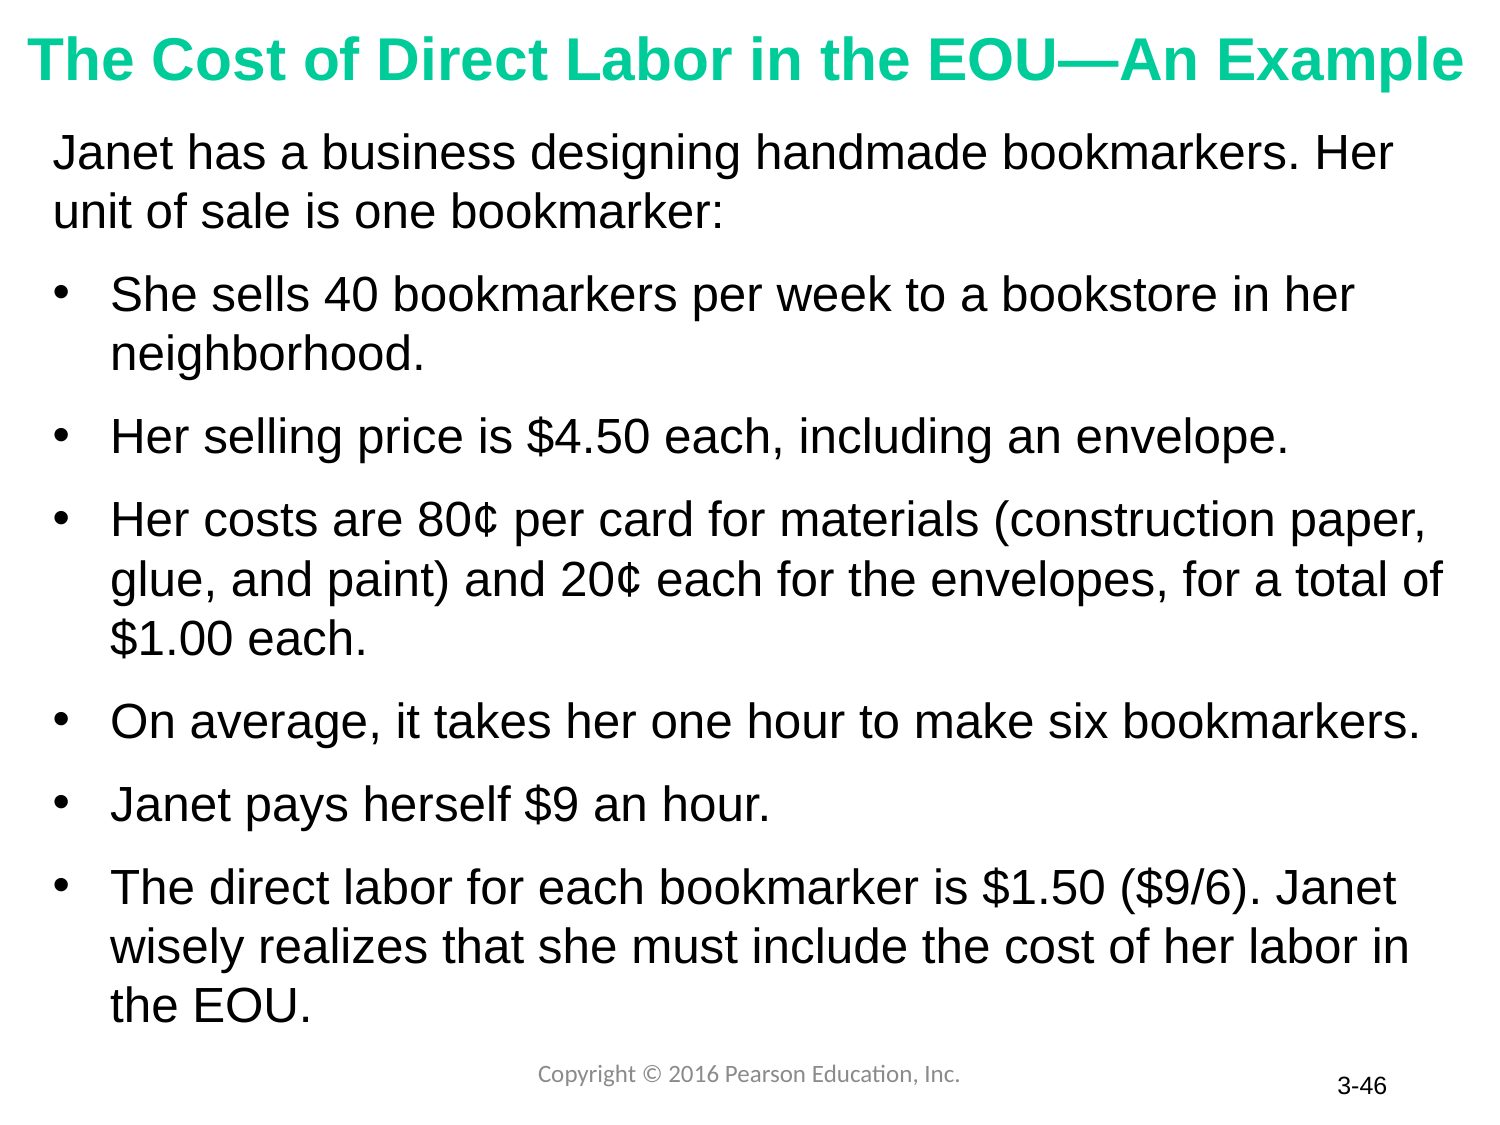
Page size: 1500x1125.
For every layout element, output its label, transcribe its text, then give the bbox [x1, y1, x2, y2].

footer Copyright © 2016 Pearson Education, Inc. [512, 1042, 988, 1103]
title The Cost of Direct Labor in the EOU—An Example [12, 0, 1500, 150]
list Janet has a business designing handmade bookmarkers. Her unit of sale is one bookmarker: She sells 40 bookmarkers per week to a bookstore in her neighborhood. Her selling price is $4.50 each, including an envelope. Her costs are 80¢ per card for materials (construction paper, glue, and paint) and 20¢ each for the envelopes, for a total of $1.00 each. On average, it takes her one hour to make six bookmarkers. Janet pays herself $9 an hour. The direct labor for each bookmarker is $1.50 ($9/6). Janet wisely realizes that she must include the cost of her labor in the EOU. [37, 112, 1500, 1050]
